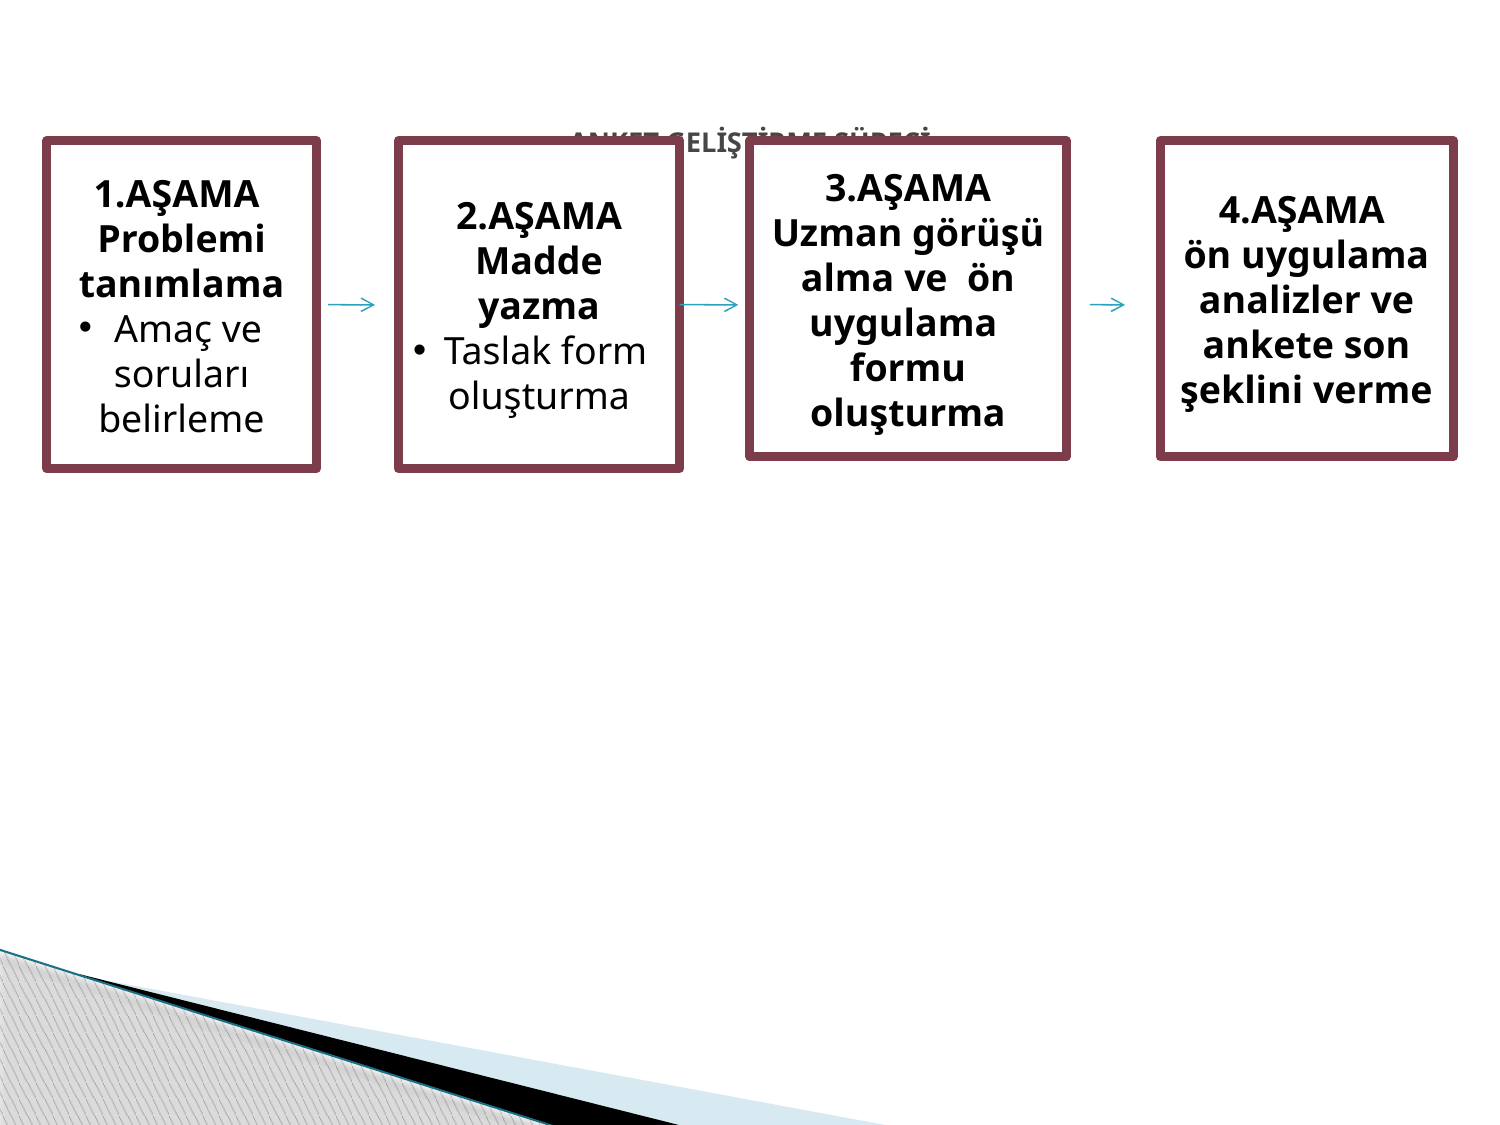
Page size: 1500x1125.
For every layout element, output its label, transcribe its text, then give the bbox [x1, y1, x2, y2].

text_box 3.AŞAMA Uzman görüşü alma ve ön uygulama formu oluşturma [745, 136, 1071, 461]
text_box 1.AŞAMA Problemi tanımlama Amaç ve soruları belirleme [42, 136, 321, 473]
text_box 2.AŞAMA Madde yazma Taslak form oluşturma [394, 136, 684, 473]
text_box 4.AŞAMA ön uygulama analizler ve ankete son şeklini verme [1156, 136, 1458, 461]
title ANKET GELİŞTİRME SÜRECİ [75, 117, 1425, 233]
